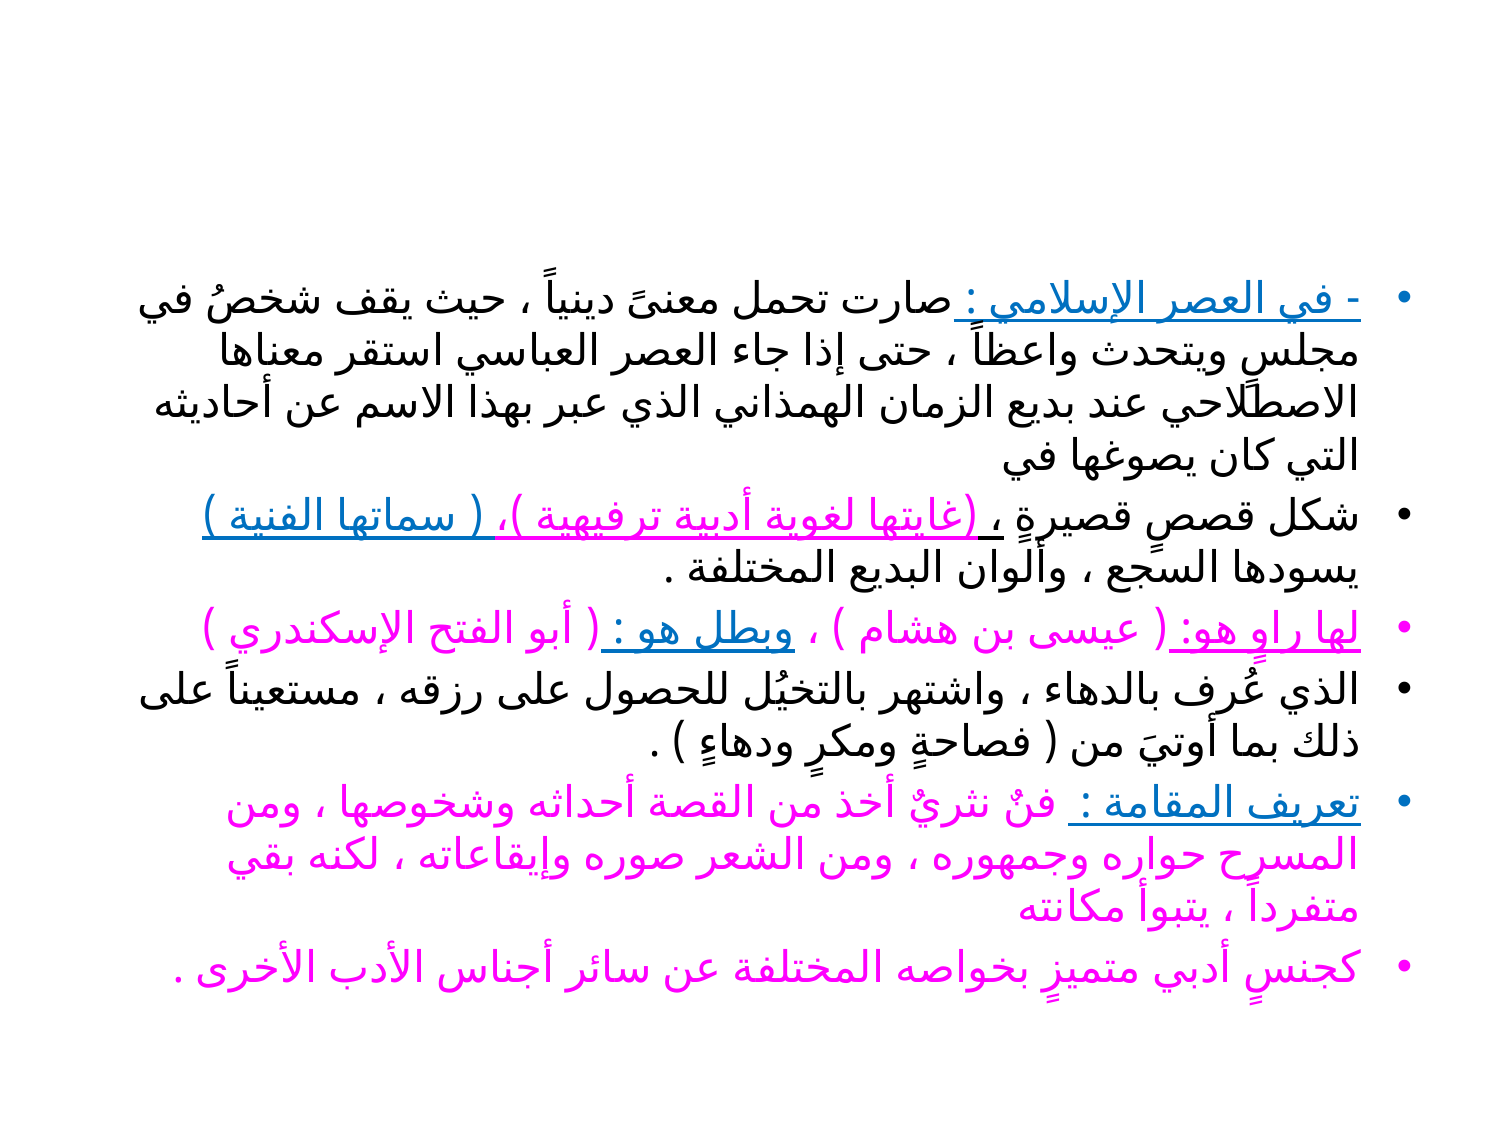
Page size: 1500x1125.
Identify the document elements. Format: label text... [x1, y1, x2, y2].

list - في العصر الإسلامي : صارت تحمل معنىً دينياً ، حيث يقف شخصُ في مجلسٍ ويتحدث واعظاً ، حتى إذا جاء العصر العباسي استقر معناها الاصطلاحي عند بديع الزمان الهمذاني الذي عبر بهذا الاسم عن أحاديثه التي كان يصوغها في شكل قصصٍ قصيرةٍ ، (غايتها لغوية أدبية ترفيهية )، ( سماتها الفنية ) يسودها السجع ، وألوان البديع المختلفة . لها راوٍ هو: ( عيسى بن هشام ) ، وبطل هو : ( أبو الفتح الإسكندري ) الذي عُرف بالدهاء ، واشتهر بالتخيُل للحصول على رزقه ، مستعيناً على ذلك بما أوتيَ من ( فصاحةٍ ومكرٍ ودهاءٍ ) . تعريف المقامة : فنٌ نثريٌ أخذ من القصة أحداثه وشخوصها ، ومن المسرح حواره وجمهوره ، ومن الشعر صوره وإيقاعاته ، لكنه بقي متفرداً ، يتبوأ مكانته كجنسٍ أدبي متميزٍ بخواصه المختلفة عن سائر أجناس الأدب الأخرى . [75, 262, 1425, 1005]
